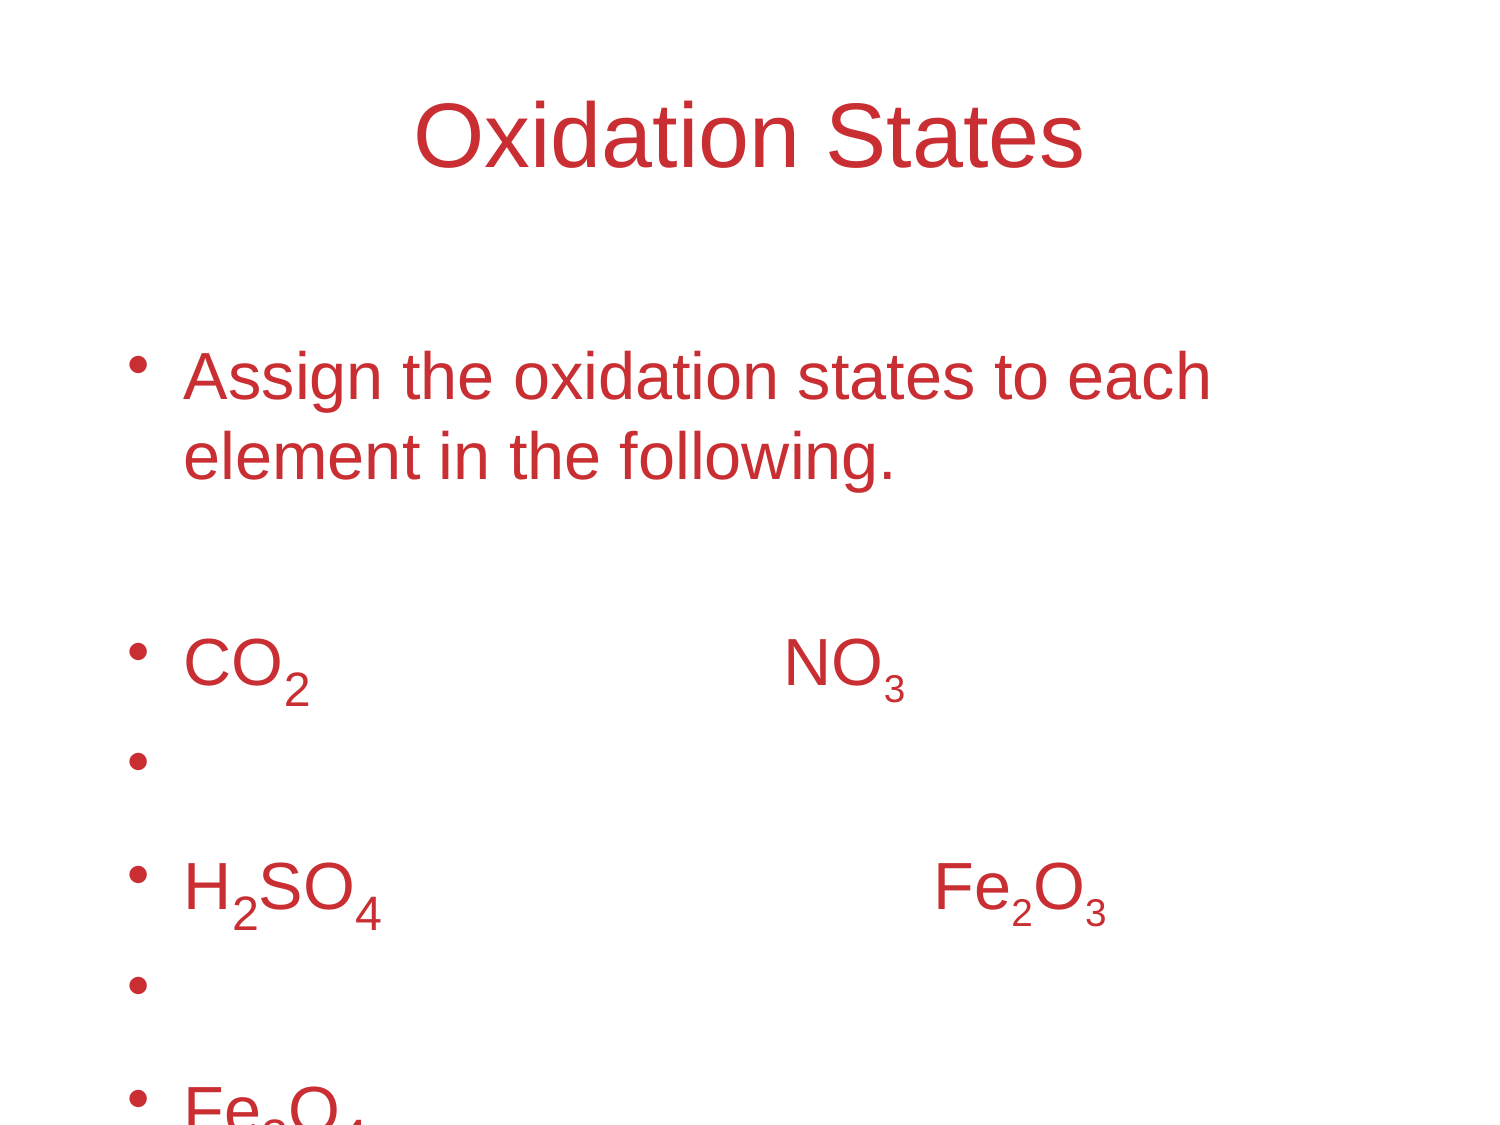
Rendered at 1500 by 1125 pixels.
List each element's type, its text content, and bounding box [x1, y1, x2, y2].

list Assign the oxidation states to each element in the following. CO2 NO3 H2SO4 Fe2O3 Fe3O4 [112, 324, 1388, 1001]
title Oxidation States [112, 37, 1388, 226]
